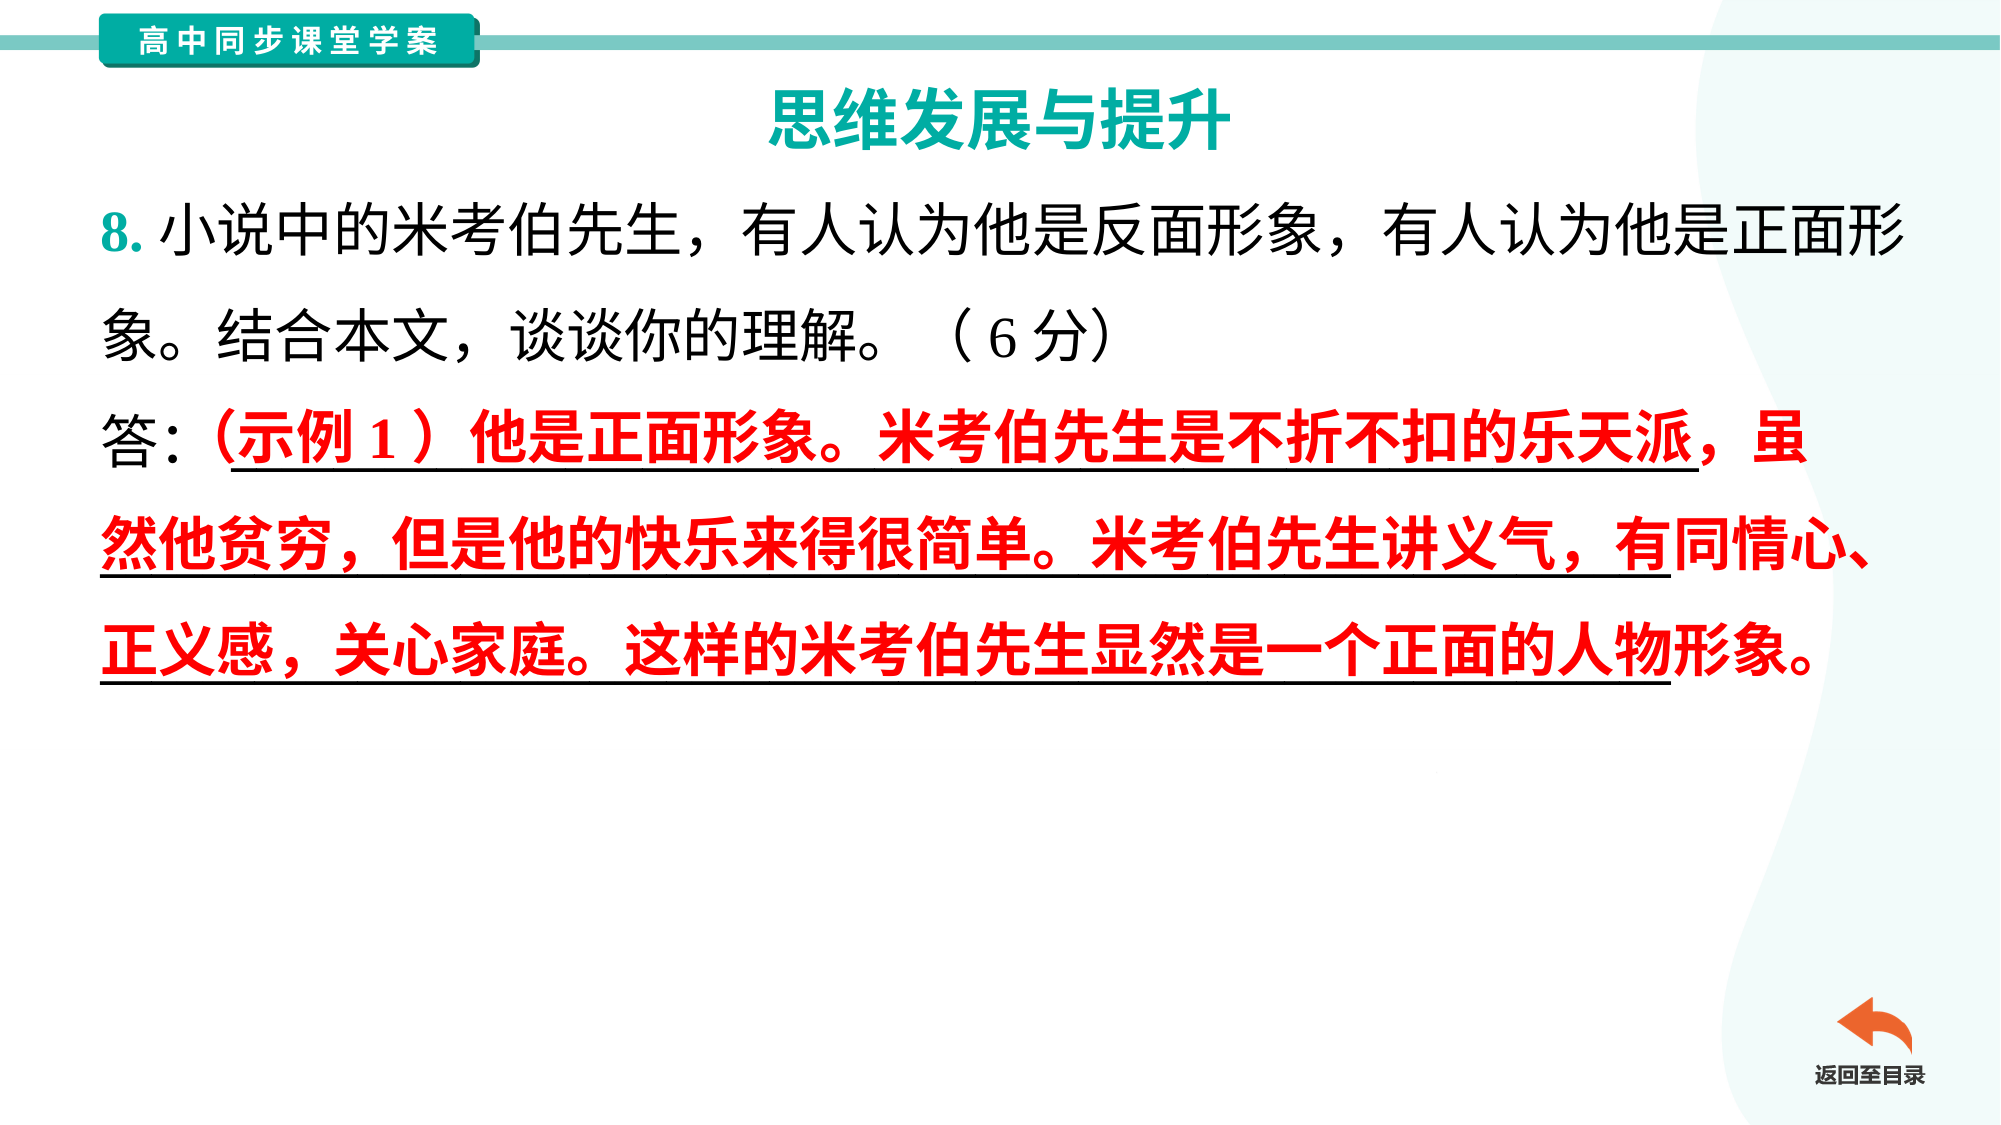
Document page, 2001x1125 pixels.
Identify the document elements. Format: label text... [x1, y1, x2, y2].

text_box 8.小说中的米考伯先生，有人认为他是反面形象，有人认为他是正面形 象。结合本文，谈谈你的理解。（6分） 答：_________________________________________________________ _____________________________________________________________ _____________________________________________________________ [100, 684, 1899, 688]
text_box 8.小说中的米考伯先生，有人认为他是反面形象，有人认为他是正面形 象。结合本文，谈谈你的理解。（6分） 答：_________________________________________________________ _____________________________________________________________ _____________________________________________________________ [100, 156, 1899, 364]
text_box （示例1）他是正面形象。米考伯先生是不折不扣的乐天派，虽 然他贫穷，但是他的快乐来得很简单。米考伯先生讲义气，有同情心、 正义感，关心家庭。这样的米考伯先生显然是一个正面的人物形象。 [100, 364, 1899, 684]
text_box 思维发展与提升 [100, 76, 1899, 156]
picture [0, 0, 2000, 1125]
